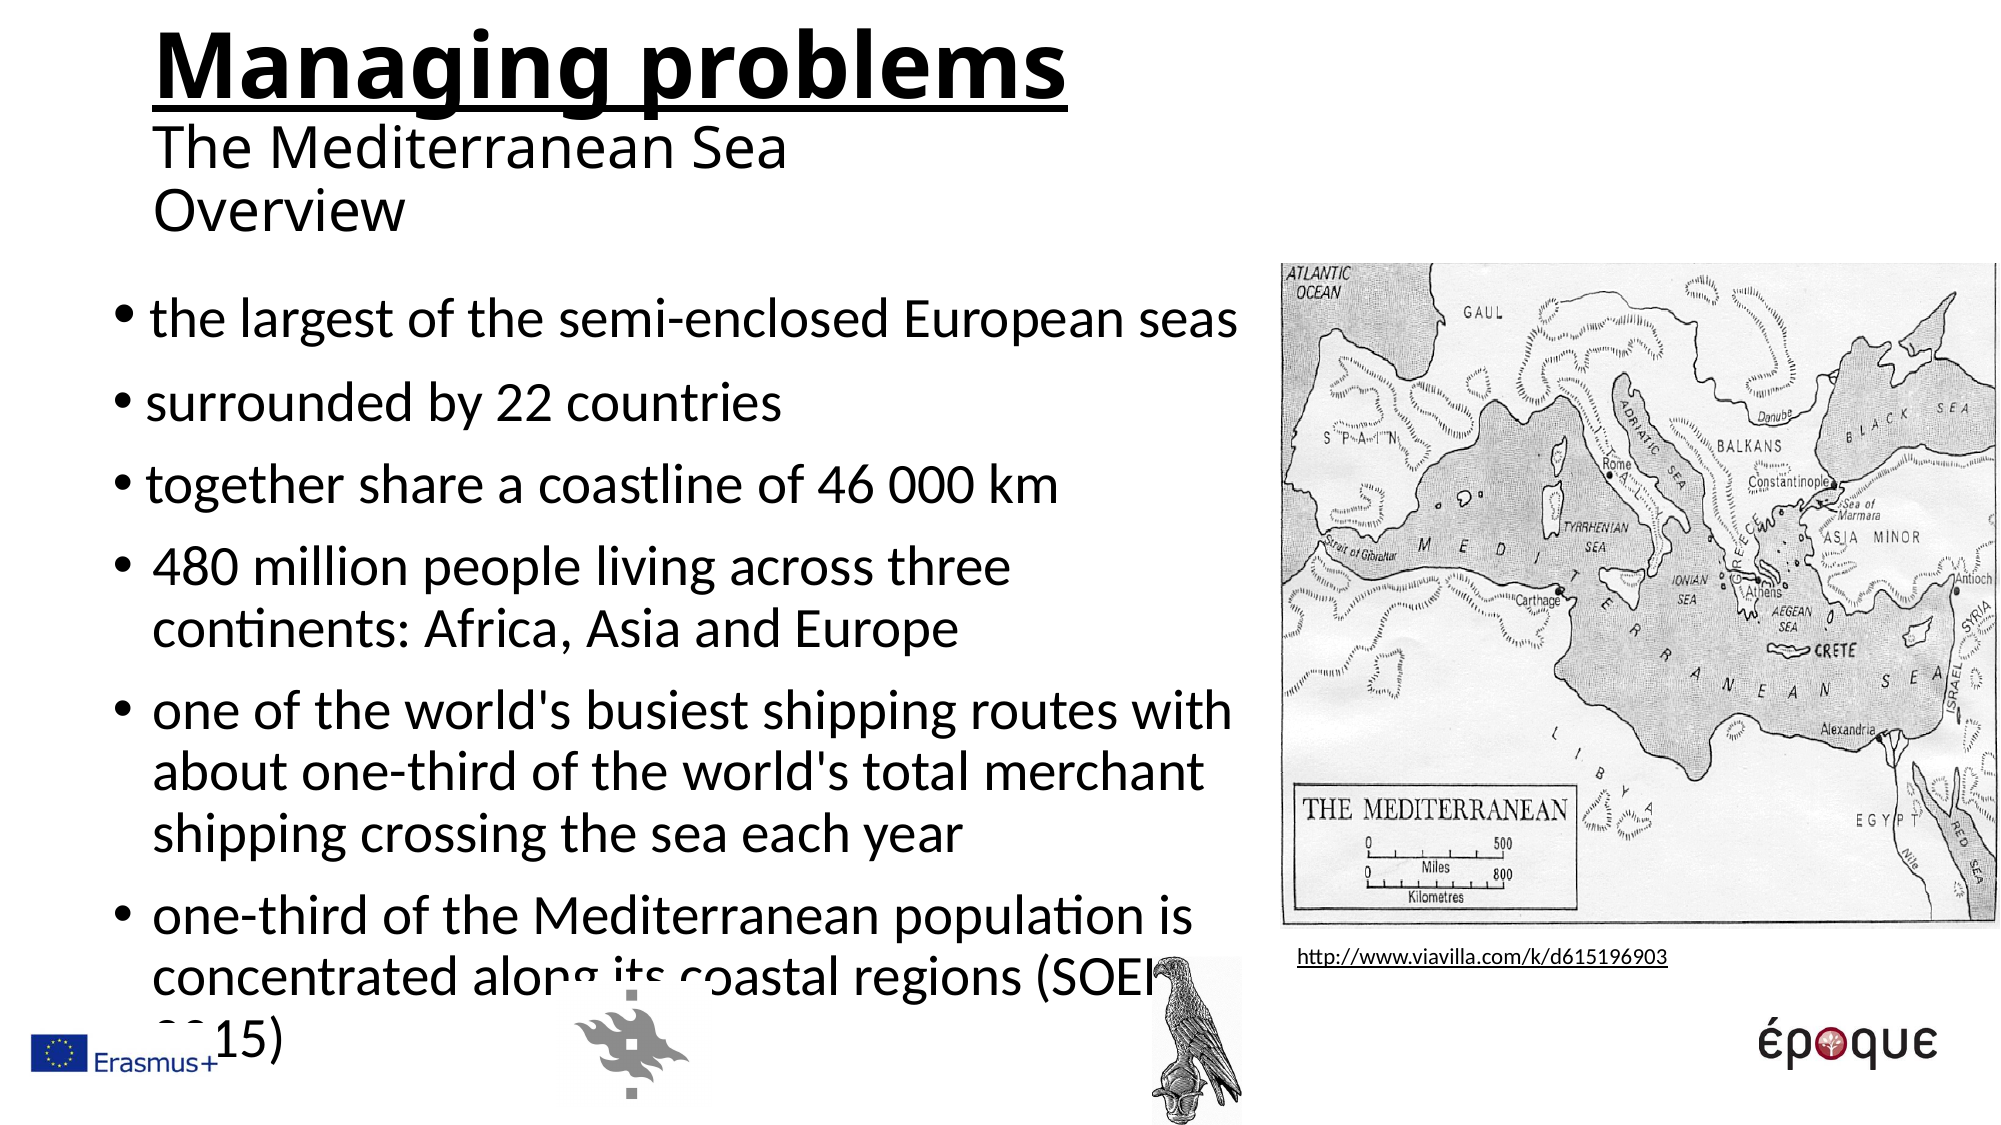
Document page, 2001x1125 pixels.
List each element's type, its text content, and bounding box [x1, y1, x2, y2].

picture [1152, 956, 1242, 1125]
text_box http://www.viavilla.com/k/d615196903 [1282, 934, 1689, 977]
picture [29, 1023, 219, 1083]
title Managing problems The Mediterranean Sea Overview [137, 0, 1863, 263]
picture [1759, 1017, 1937, 1070]
list the largest of the semi-enclosed European seas surrounded by 22 countries together share a coastline of 46 000 km 480 million people living across three continents: Africa, Asia and Europe one of the world's busiest shipping routes with about one-third of the world's total merchant shipping crossing the sea each year one-third of the Mediterranean population is concentrated along its coastal regions (SOER 2015) [97, 273, 1274, 1125]
picture [1280, 263, 2000, 929]
picture [556, 981, 712, 1107]
